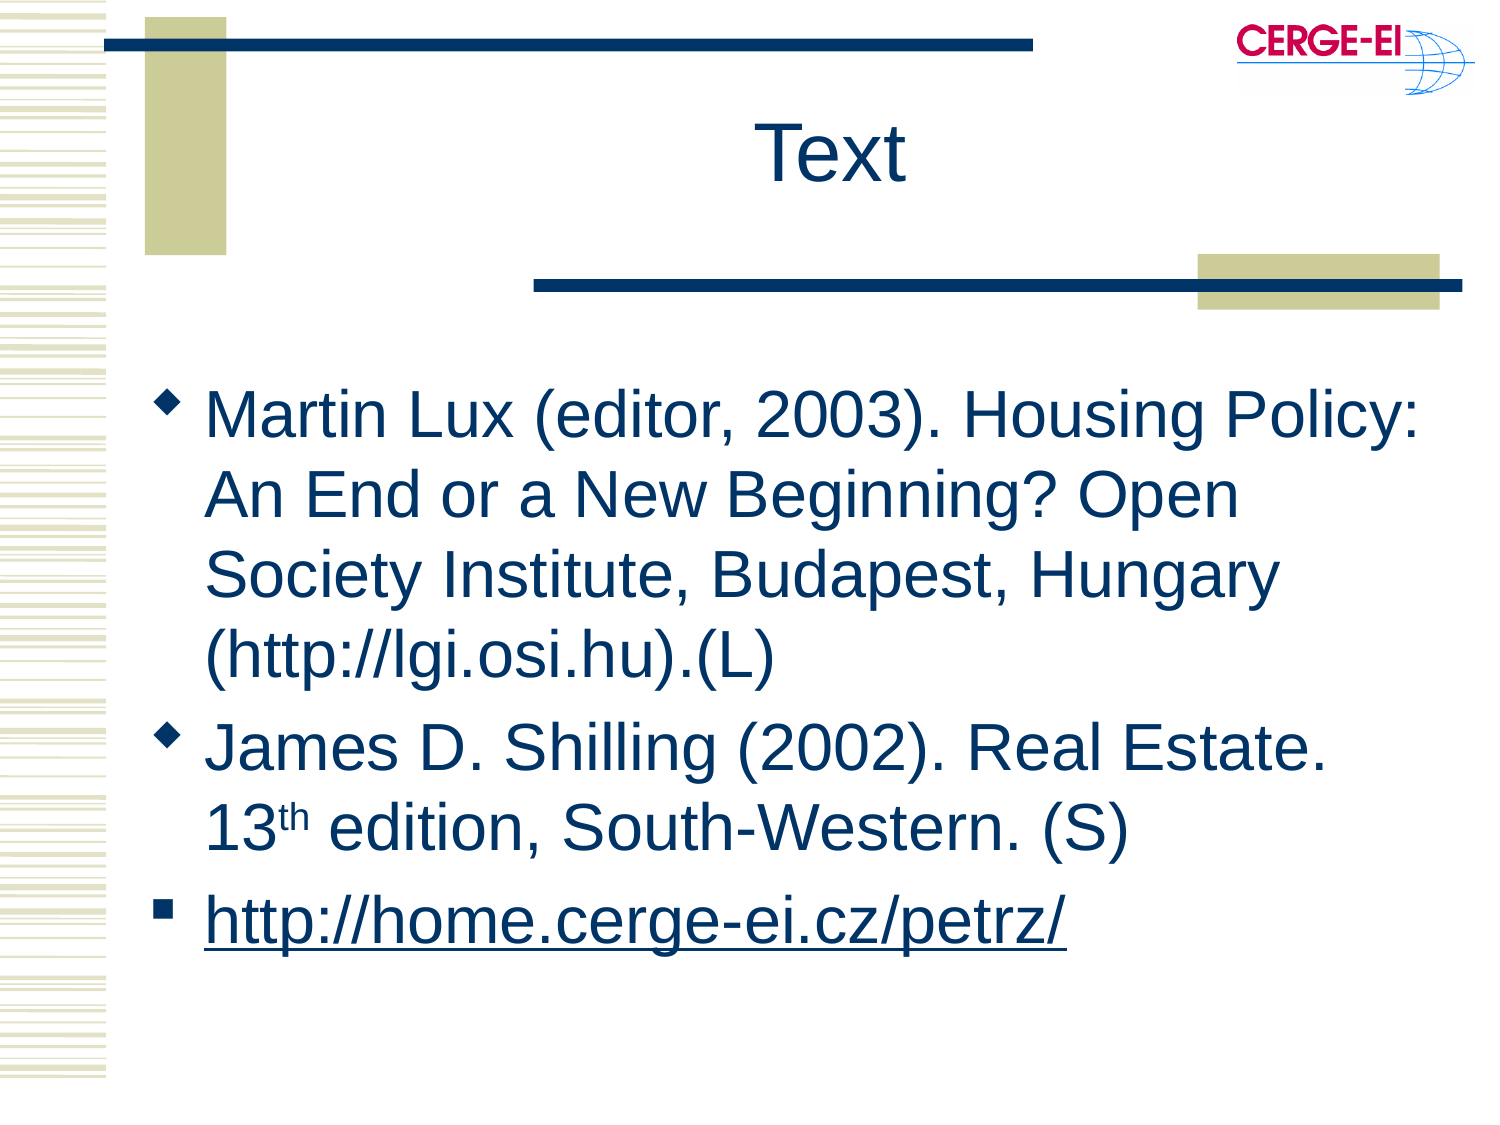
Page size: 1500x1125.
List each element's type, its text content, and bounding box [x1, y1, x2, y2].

picture [1237, 24, 1475, 95]
list Martin Lux (editor, 2003). Housing Policy: An End or a New Beginning? Open Society Institute, Budapest, Hungary (http://lgi.osi.hu).(L) James D. Shilling (2002). Real Estate. 13th edition, South-Western. (S) http://home.cerge-ei.cz/petrz/ [132, 363, 1439, 1001]
title Text [224, 74, 1436, 238]
